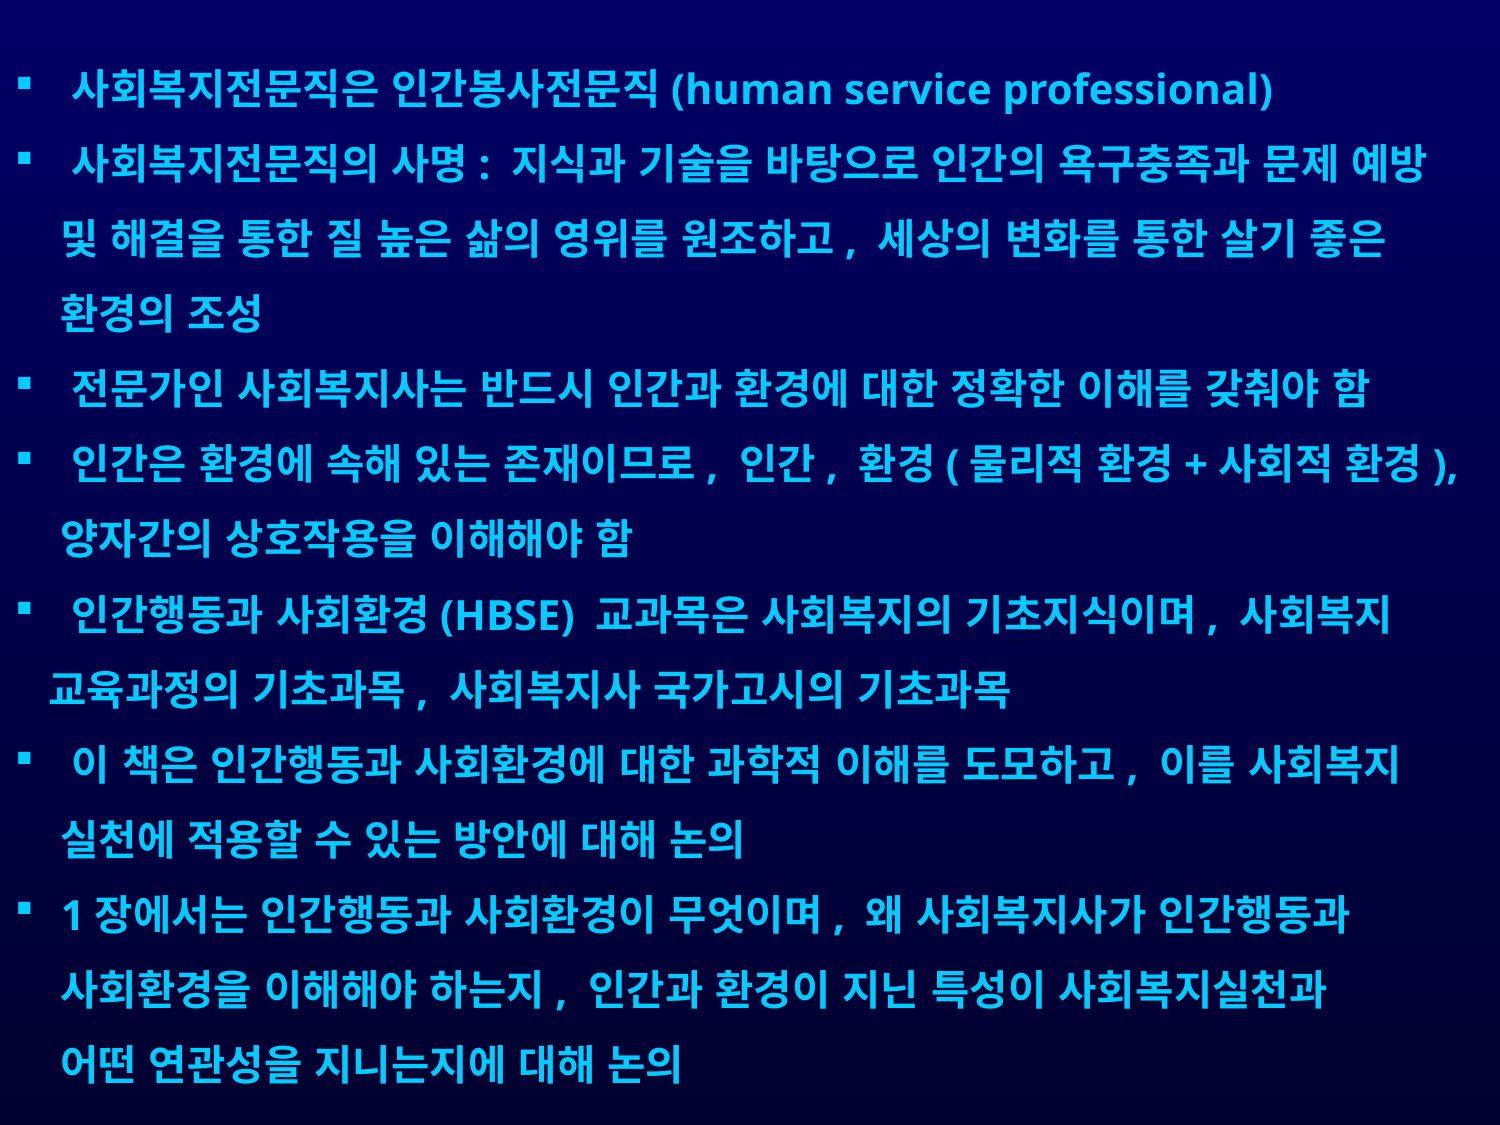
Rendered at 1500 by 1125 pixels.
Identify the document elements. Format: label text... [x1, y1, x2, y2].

text_box 사회복지전문직은 인간봉사전문직(human service professional) 사회복지전문직의 사명: 지식과 기술을 바탕으로 인간의 욕구충족과 문제 예방 및 해결을 통한 질 높은 삶의 영위를 원조하고, 세상의 변화를 통한 살기 좋은 환경의 조성 전문가인 사회복지사는 반드시 인간과 환경에 대한 정확한 이해를 갖춰야 함 인간은 환경에 속해 있는 존재이므로, 인간, 환경(물리적 환경+사회적 환경), 양자간의 상호작용을 이해해야 함 인간행동과 사회환경(HBSE) 교과목은 사회복지의 기초지식이며, 사회복지 교육과정의 기초과목, 사회복지사 국가고시의 기초과목 이 책은 인간행동과 사회환경에 대한 과학적 이해를 도모하고, 이를 사회복지 실천에 적용할 수 있는 방안에 대해 논의 1장에서는 인간행동과 사회환경이 무엇이며, 왜 사회복지사가 인간행동과 사회환경을 이해해야 하는지, 인간과 환경이 지닌 특성이 사회복지실천과 어떤 연관성을 지니는지에 대해 논의 [0, 30, 1500, 1096]
